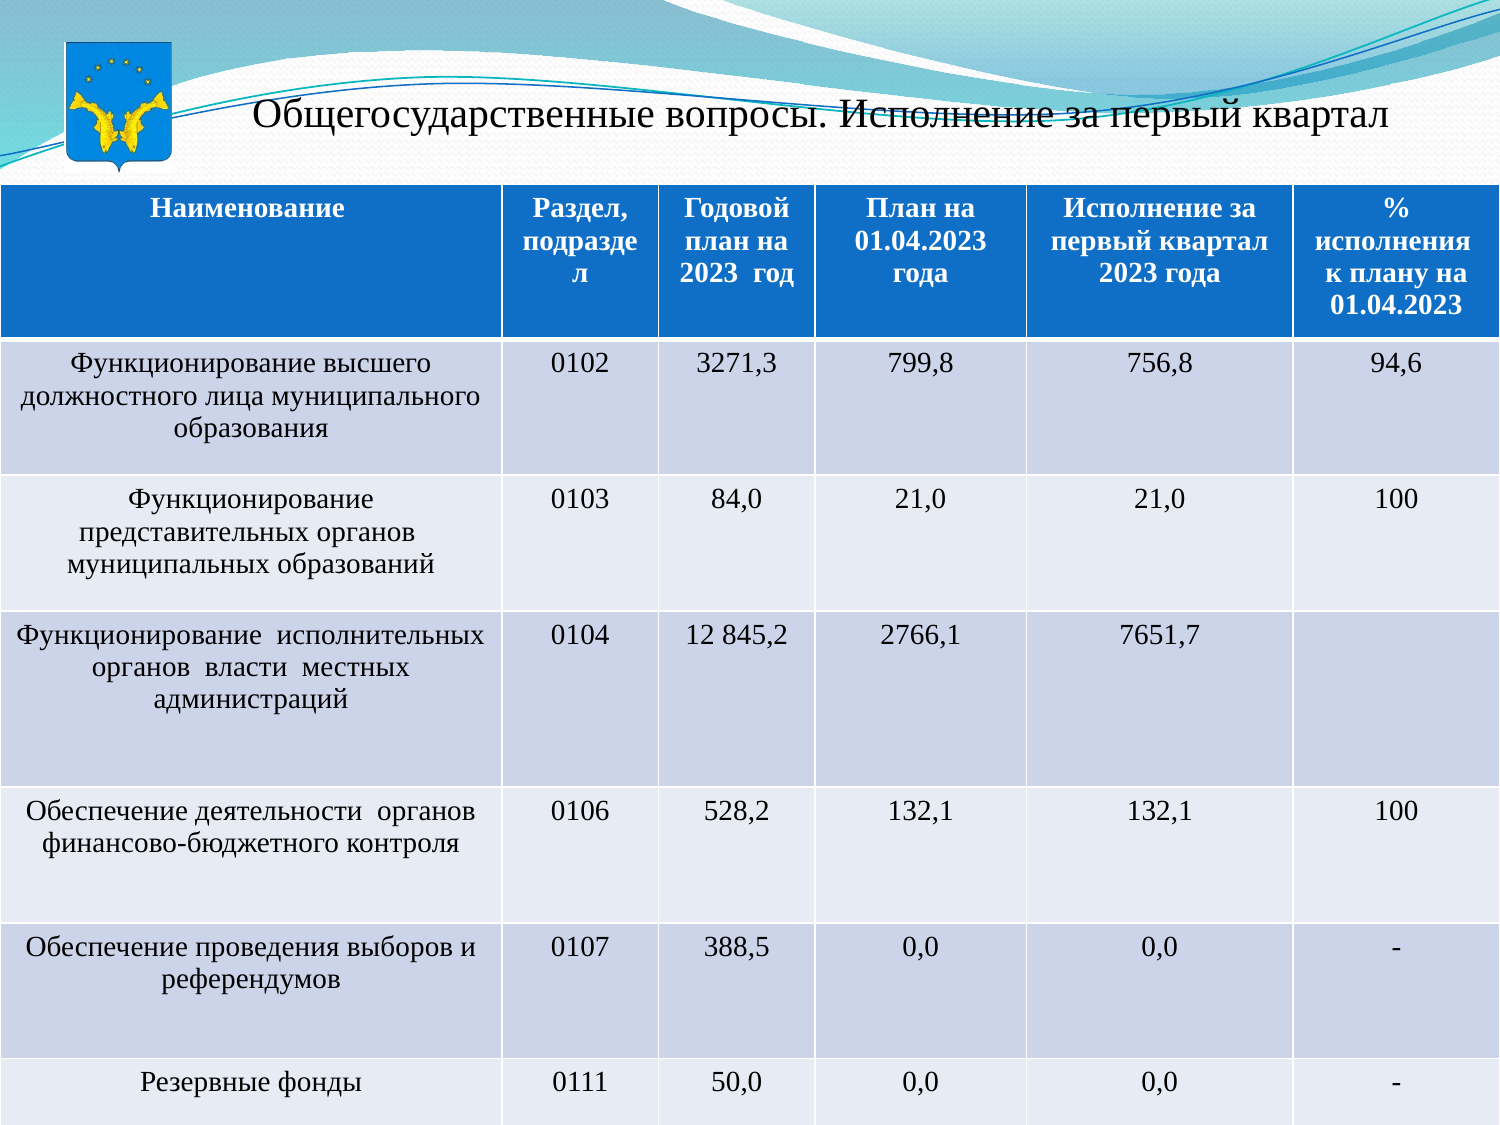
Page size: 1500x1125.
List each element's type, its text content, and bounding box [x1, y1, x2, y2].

table_cell Функционирование представительных органов муниципальных образований [1, 476, 501, 610]
table_cell 12 845,2 [659, 612, 814, 786]
table_header Наименование [1, 185, 501, 337]
table_cell 2766,1 [816, 612, 1026, 786]
table_cell Резервные фонды [1, 1059, 501, 1125]
table_cell [1294, 612, 1499, 786]
table_cell 132,1 [816, 788, 1026, 922]
table_cell 0,0 [1027, 924, 1292, 1058]
table_cell 84,0 [659, 476, 814, 610]
table_cell 0104 [503, 612, 658, 786]
text_box Общегосударственные вопросы. Исполнение за первый квартал [230, 78, 1412, 143]
table_cell 0111 [503, 1059, 658, 1125]
table_header % исполнения к плану на 01.04.2023 [1294, 185, 1499, 337]
table_cell 21,0 [816, 476, 1026, 610]
table_cell 756,8 [1027, 342, 1292, 474]
table_cell 0,0 [816, 1059, 1026, 1125]
table_cell 50,0 [659, 1059, 814, 1125]
table_cell 3271,3 [659, 342, 814, 474]
table_cell 799,8 [816, 342, 1026, 474]
table_cell Функционирование высшего должностного лица муниципального образования [1, 342, 501, 474]
table_cell 94,6 [1294, 342, 1499, 474]
table_header Раздел, подраздел [503, 185, 658, 337]
table_cell 528,2 [659, 788, 814, 922]
table_cell 100 [1294, 476, 1499, 610]
table_cell Функционирование исполнительных органов власти местных администраций [1, 612, 501, 786]
table_cell 388,5 [659, 924, 814, 1058]
table_cell 0,0 [816, 924, 1026, 1058]
picture [64, 42, 172, 173]
table_cell 21,0 [1027, 476, 1292, 610]
table_cell 7651,7 [1027, 612, 1292, 786]
table_header Исполнение за первый квартал 2023 года [1027, 185, 1292, 337]
table_cell 132,1 [1027, 788, 1292, 922]
table_header План на 01.04.2023 года [816, 185, 1026, 337]
table_cell Обеспечение проведения выборов и референдумов [1, 924, 501, 1058]
table_cell 0102 [503, 342, 658, 474]
table_cell Обеспечение деятельности органов финансово-бюджетного контроля [1, 788, 501, 922]
table_cell - [1294, 924, 1499, 1058]
table_cell 0106 [503, 788, 658, 922]
table_cell 0,0 [1027, 1059, 1292, 1125]
table_header Годовой план на 2023 год [659, 185, 814, 337]
table_cell 0103 [503, 476, 658, 610]
table_cell - [1294, 1059, 1499, 1125]
table_cell 100 [1294, 788, 1499, 922]
table_cell 0107 [503, 924, 658, 1058]
